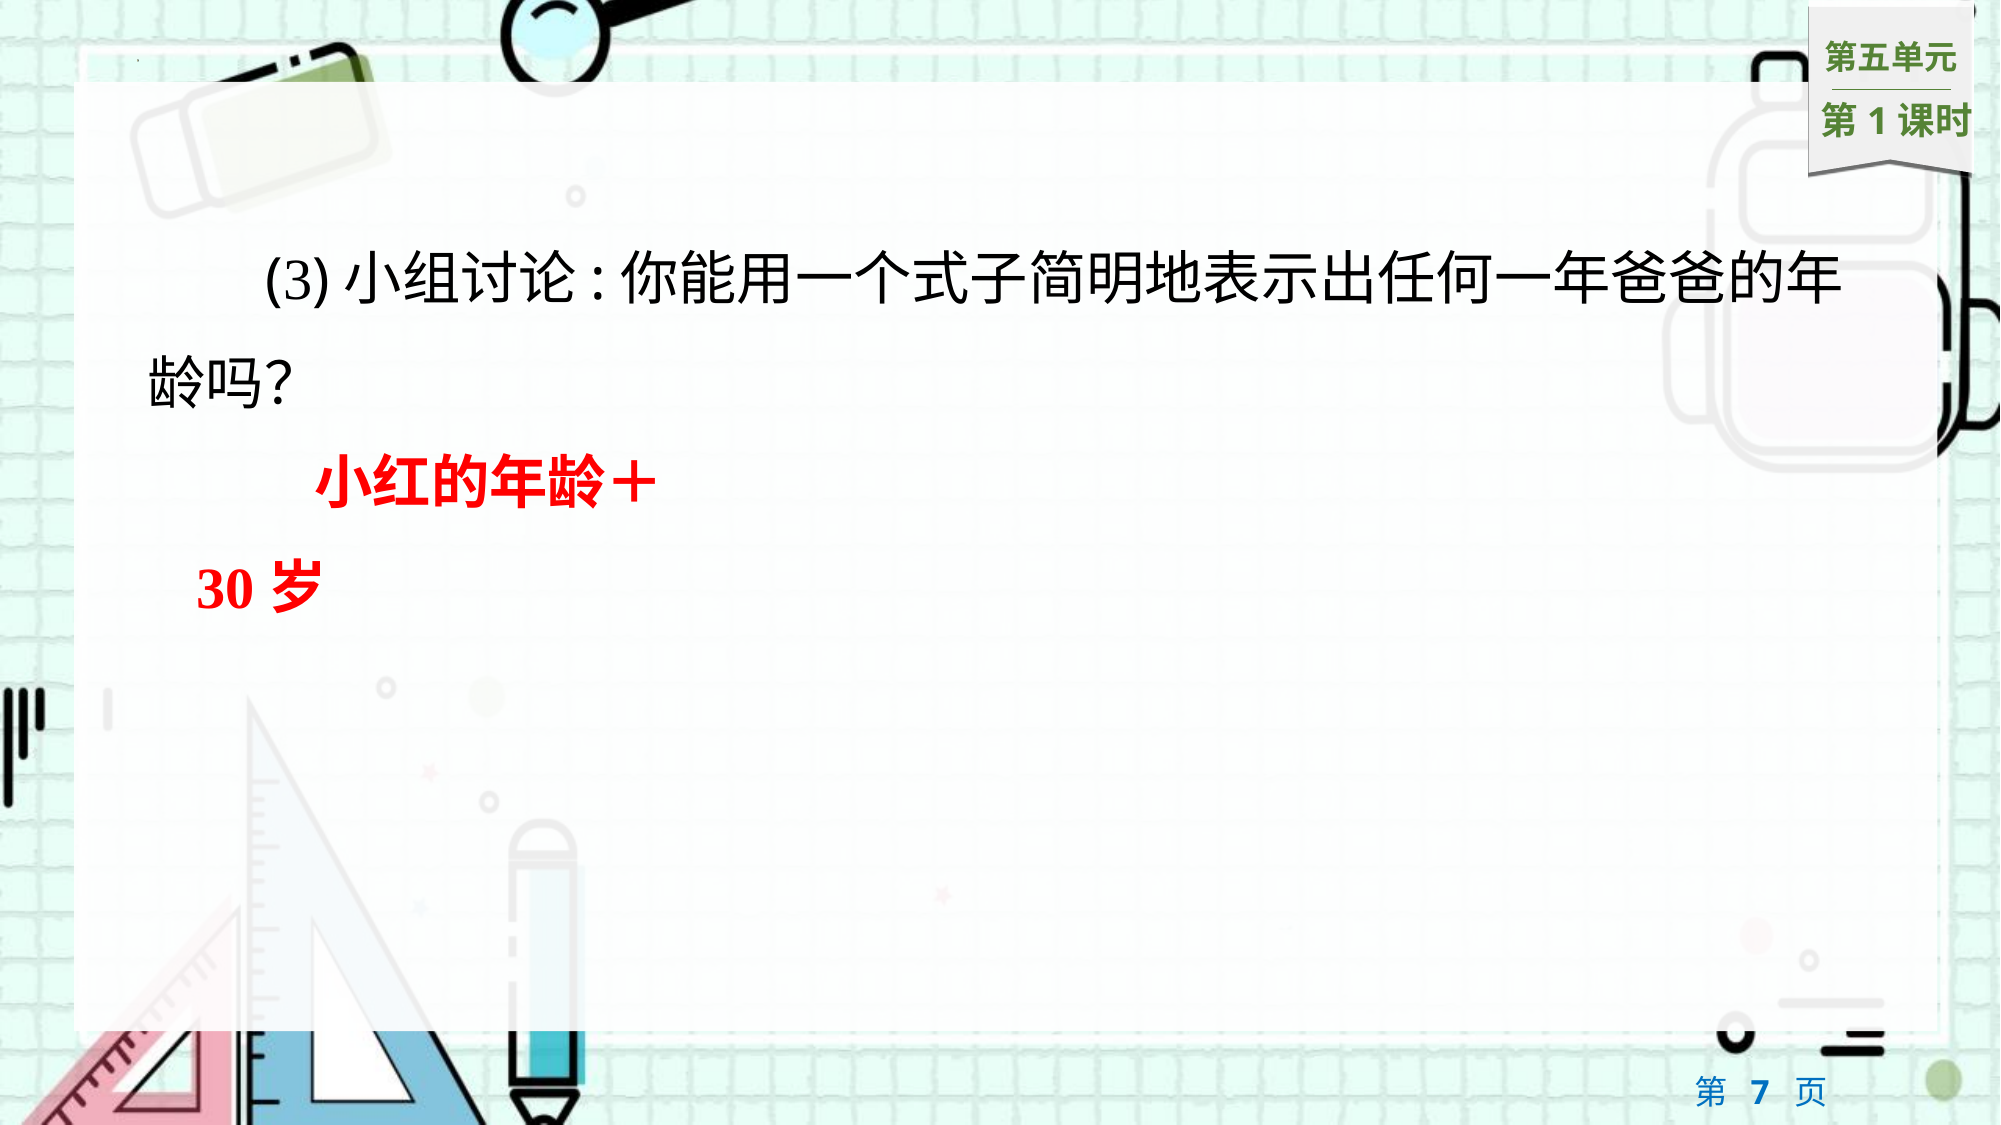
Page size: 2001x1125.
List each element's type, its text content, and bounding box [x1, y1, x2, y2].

picture [0, 0, 2000, 1125]
text_box (3)小组讨论:你能用一个式子简明地表示出任何一年爸爸的年龄吗？ [147, 206, 1853, 417]
picture [1938, 168, 1971, 176]
text_box 小红的年龄＋30岁 [196, 410, 691, 516]
